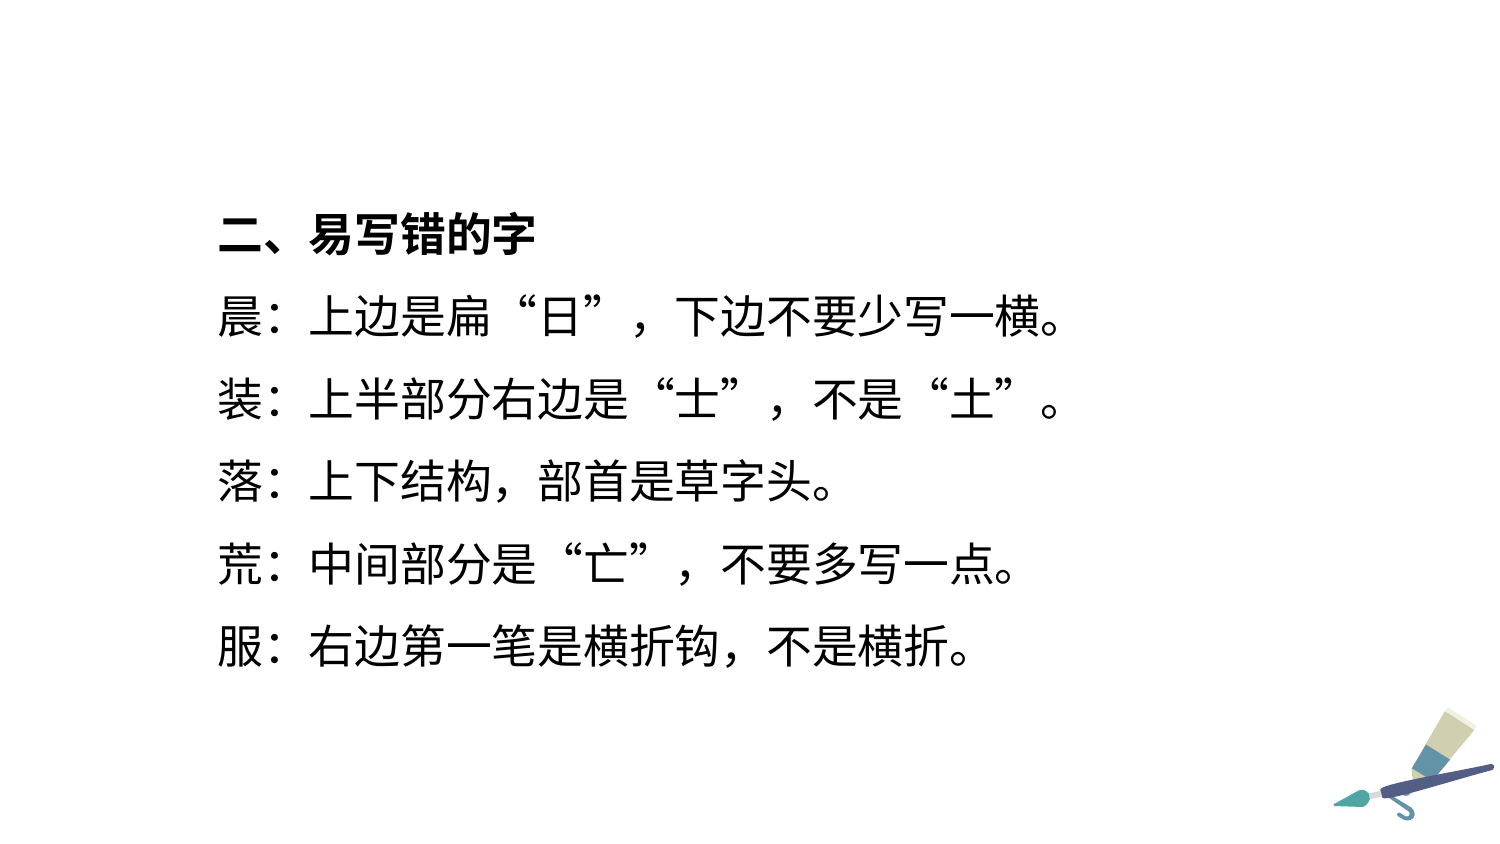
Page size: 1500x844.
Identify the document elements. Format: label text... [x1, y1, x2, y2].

text_box 二、易写错的字 晨：上边是扁“日”，下边不要少写一横。 装：上半部分右边是“士”，不是“土”。 落：上下结构，部首是草字头。 荒：中间部分是“亡”，不要多写一点。 服：右边第一笔是横折钩，不是横折。 [202, 170, 1349, 681]
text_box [1358, 708, 1481, 844]
